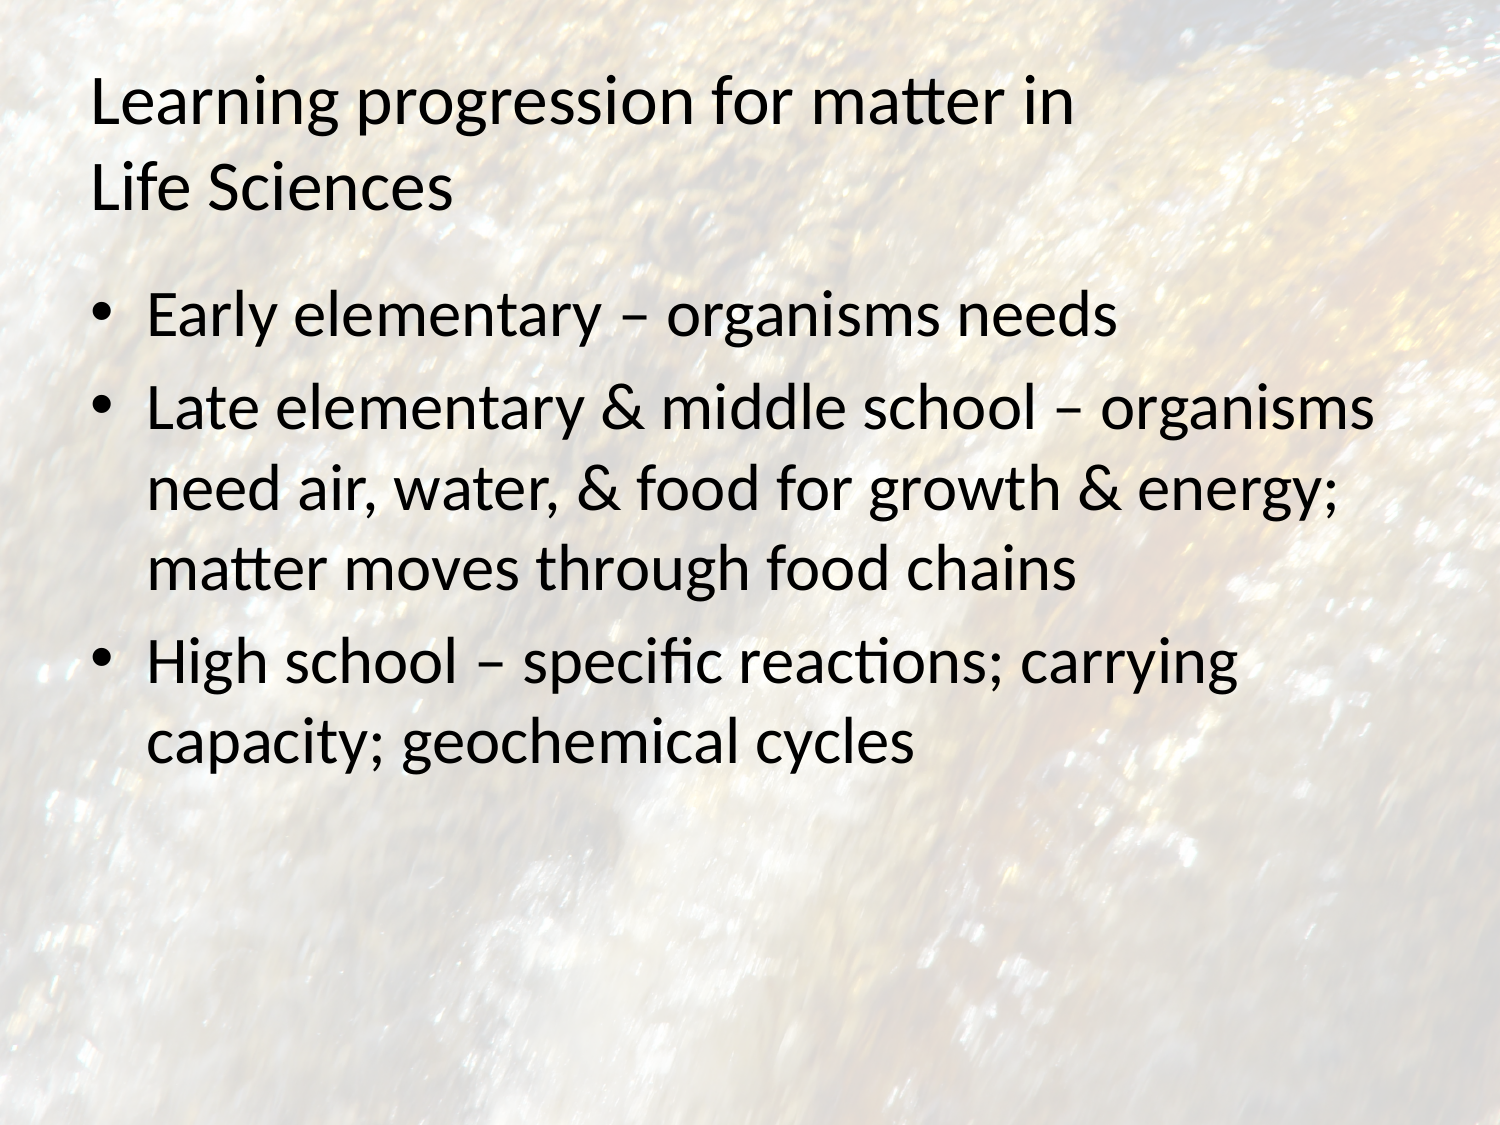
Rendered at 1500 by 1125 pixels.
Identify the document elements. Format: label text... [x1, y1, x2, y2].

title Learning progression for matter in Life Sciences [75, 45, 1425, 233]
list Early elementary – organisms needs Late elementary & middle school – organisms need air, water, & food for growth & energy; matter moves through food chains High school – specific reactions; carrying capacity; geochemical cycles [75, 262, 1425, 1005]
